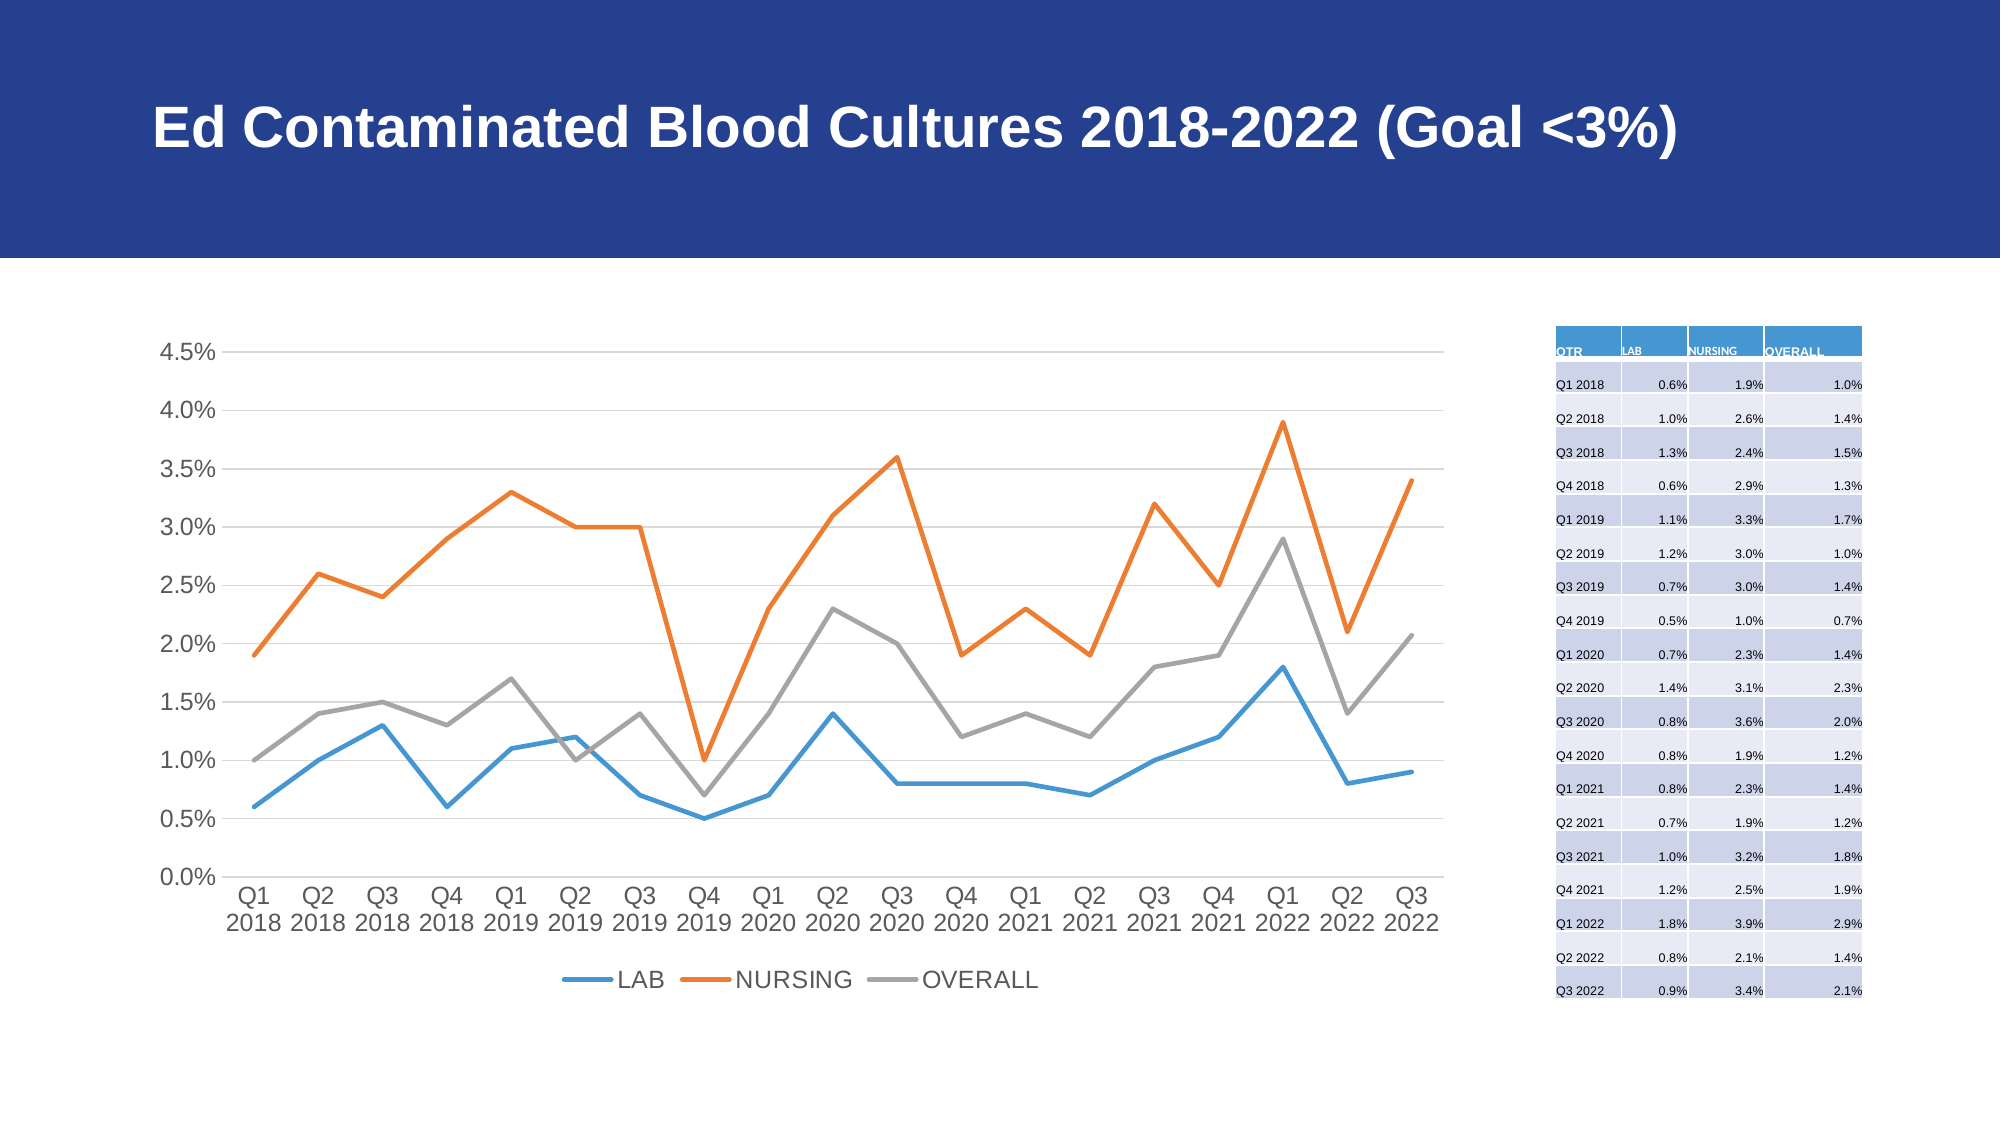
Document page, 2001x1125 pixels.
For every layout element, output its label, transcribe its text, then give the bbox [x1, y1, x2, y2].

table_cell 2.5% [1689, 865, 1763, 897]
table_cell 0.7% [1622, 562, 1687, 594]
chart [132, 325, 1471, 1000]
table_cell 3.1% [1689, 663, 1763, 695]
table_cell 1.4% [1622, 663, 1687, 695]
table_cell 1.0% [1765, 528, 1862, 560]
table_cell 1.9% [1765, 865, 1862, 897]
table_cell 1.9% [1689, 798, 1763, 829]
table_cell 0.9% [1622, 966, 1687, 998]
table_cell 2.9% [1765, 899, 1862, 930]
table_cell Q3 2022 [1556, 966, 1621, 998]
table_cell 2.3% [1689, 764, 1763, 796]
table_cell Q3 2019 [1556, 562, 1621, 594]
table_cell 1.4% [1765, 629, 1862, 661]
table_cell 1.0% [1622, 394, 1687, 425]
table_cell Q3 2018 [1556, 427, 1621, 459]
table_cell Q3 2020 [1556, 697, 1621, 728]
table_header OVERALL [1765, 326, 1862, 356]
table_cell 0.8% [1622, 932, 1687, 964]
table_cell 1.4% [1765, 932, 1862, 964]
table_cell 3.6% [1689, 697, 1763, 728]
table_cell 1.7% [1765, 495, 1862, 526]
table_cell 1.0% [1765, 362, 1862, 392]
table_cell 0.8% [1622, 697, 1687, 728]
table_cell 0.8% [1622, 764, 1687, 796]
table_header NURSING [1689, 326, 1763, 356]
table_cell 1.4% [1765, 562, 1862, 594]
table_cell 1.9% [1689, 730, 1763, 762]
table_cell 1.1% [1622, 495, 1687, 526]
table_cell Q2 2018 [1556, 394, 1621, 425]
table_cell 1.0% [1689, 596, 1763, 627]
table_cell 0.6% [1622, 461, 1687, 493]
table_cell Q1 2021 [1556, 764, 1621, 796]
table_cell 0.6% [1622, 362, 1687, 392]
table_cell Q4 2020 [1556, 730, 1621, 762]
table_cell 1.4% [1765, 394, 1862, 425]
table_cell 1.2% [1622, 865, 1687, 897]
table_cell 1.2% [1765, 798, 1862, 829]
table_cell 0.7% [1765, 596, 1862, 627]
table_cell Q1 2018 [1556, 362, 1621, 392]
table_cell 1.8% [1622, 899, 1687, 930]
table_cell 2.3% [1689, 629, 1763, 661]
table_cell Q4 2019 [1556, 596, 1621, 627]
table_cell 0.7% [1622, 798, 1687, 829]
table_cell 0.7% [1622, 629, 1687, 661]
table_cell 2.3% [1765, 663, 1862, 695]
table_cell 2.0% [1765, 697, 1862, 728]
table_cell 1.4% [1765, 764, 1862, 796]
table_cell 1.3% [1622, 427, 1687, 459]
table_cell Q1 2022 [1556, 899, 1621, 930]
table_cell Q2 2022 [1556, 932, 1621, 964]
table_cell Q2 2021 [1556, 798, 1621, 829]
table_cell Q4 2018 [1556, 461, 1621, 493]
table_cell 3.4% [1689, 966, 1763, 998]
table_cell 3.9% [1689, 899, 1763, 930]
table_cell 1.0% [1622, 831, 1687, 863]
table_cell 2.1% [1765, 966, 1862, 998]
table_cell 1.2% [1622, 528, 1687, 560]
table_cell 0.5% [1622, 596, 1687, 627]
table_cell Q4 2021 [1556, 865, 1621, 897]
table_cell 2.9% [1689, 461, 1763, 493]
table_cell 2.1% [1689, 932, 1763, 964]
table_cell 3.2% [1689, 831, 1763, 863]
table_cell 3.0% [1689, 528, 1763, 560]
table_cell Q3 2021 [1556, 831, 1621, 863]
title Ed Contaminated Blood Cultures 2018-2022 (Goal <3%) [137, 33, 1834, 225]
table_cell Q1 2019 [1556, 495, 1621, 526]
table_cell 1.3% [1765, 461, 1862, 493]
table_cell 3.3% [1689, 495, 1763, 526]
table_cell Q2 2019 [1556, 528, 1621, 560]
table_cell 3.0% [1689, 562, 1763, 594]
table_header LAB [1622, 326, 1687, 356]
table_cell 2.4% [1689, 427, 1763, 459]
table_cell 2.6% [1689, 394, 1763, 425]
table_cell 0.8% [1622, 730, 1687, 762]
table_cell 1.9% [1689, 362, 1763, 392]
table_cell Q2 2020 [1556, 663, 1621, 695]
table_cell Q1 2020 [1556, 629, 1621, 661]
table_header QTR [1556, 326, 1621, 356]
table_cell 1.8% [1765, 831, 1862, 863]
table_cell 1.2% [1765, 730, 1862, 762]
table_cell 1.5% [1765, 427, 1862, 459]
